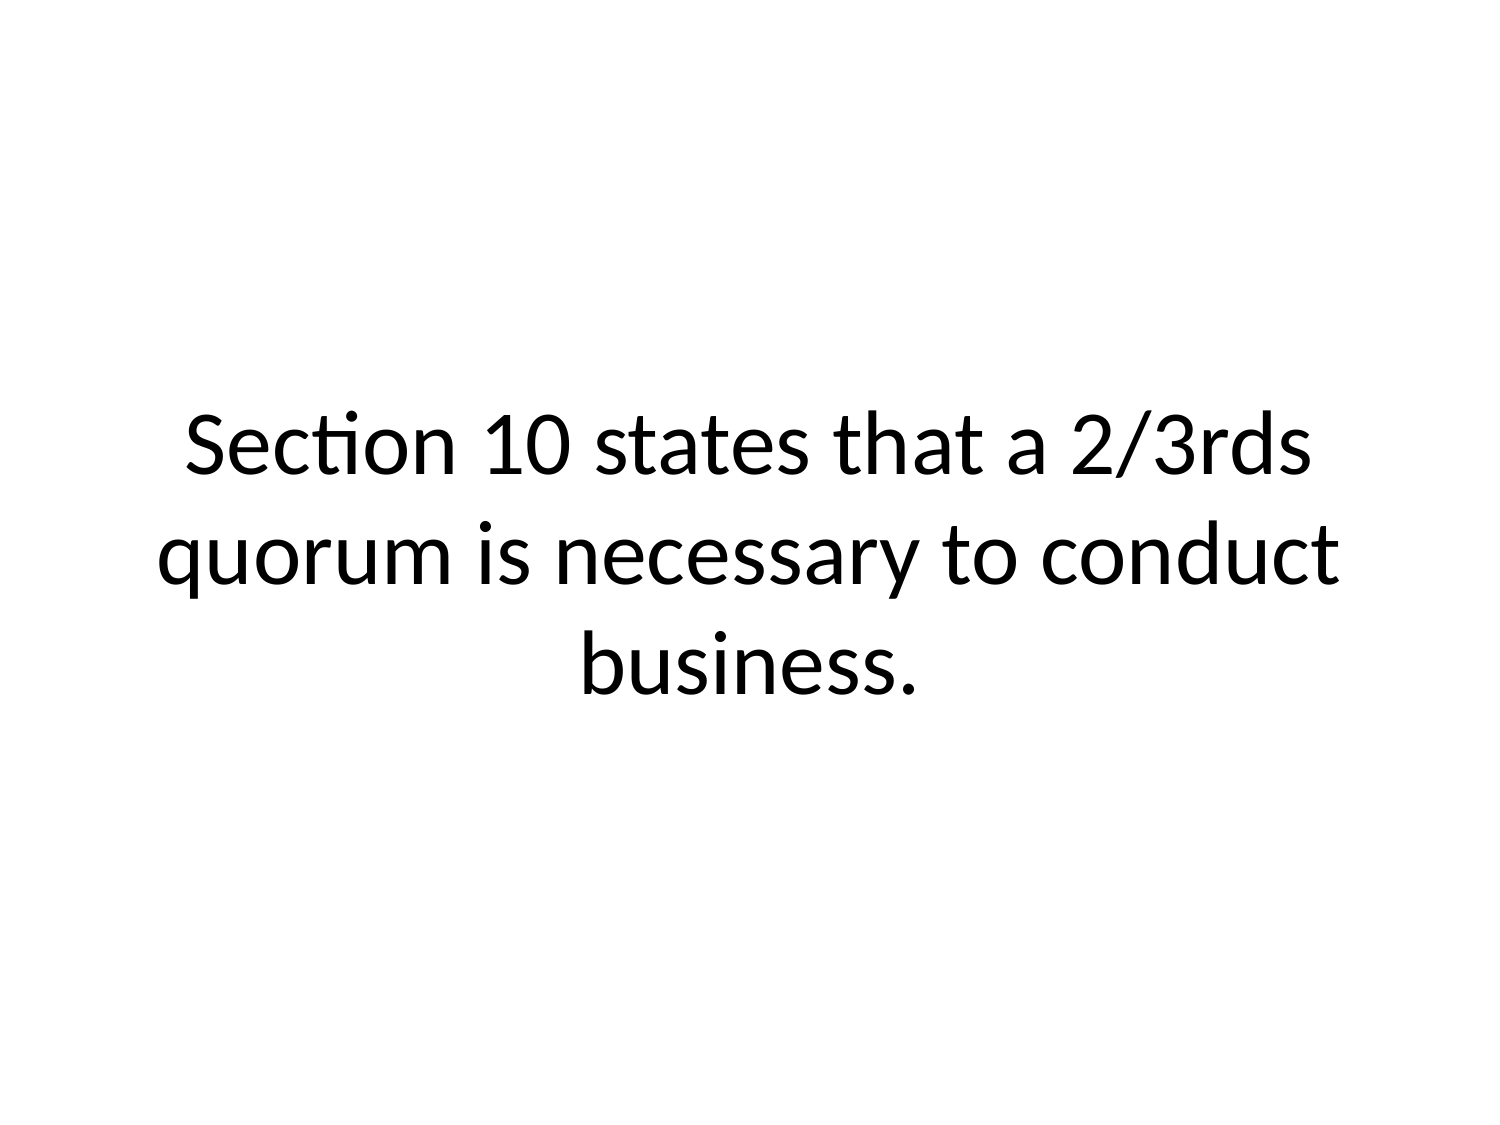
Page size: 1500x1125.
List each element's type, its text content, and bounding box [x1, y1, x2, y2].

title Section 10 states that a 2/3rds quorum is necessary to conduct business. [75, 45, 1425, 1050]
